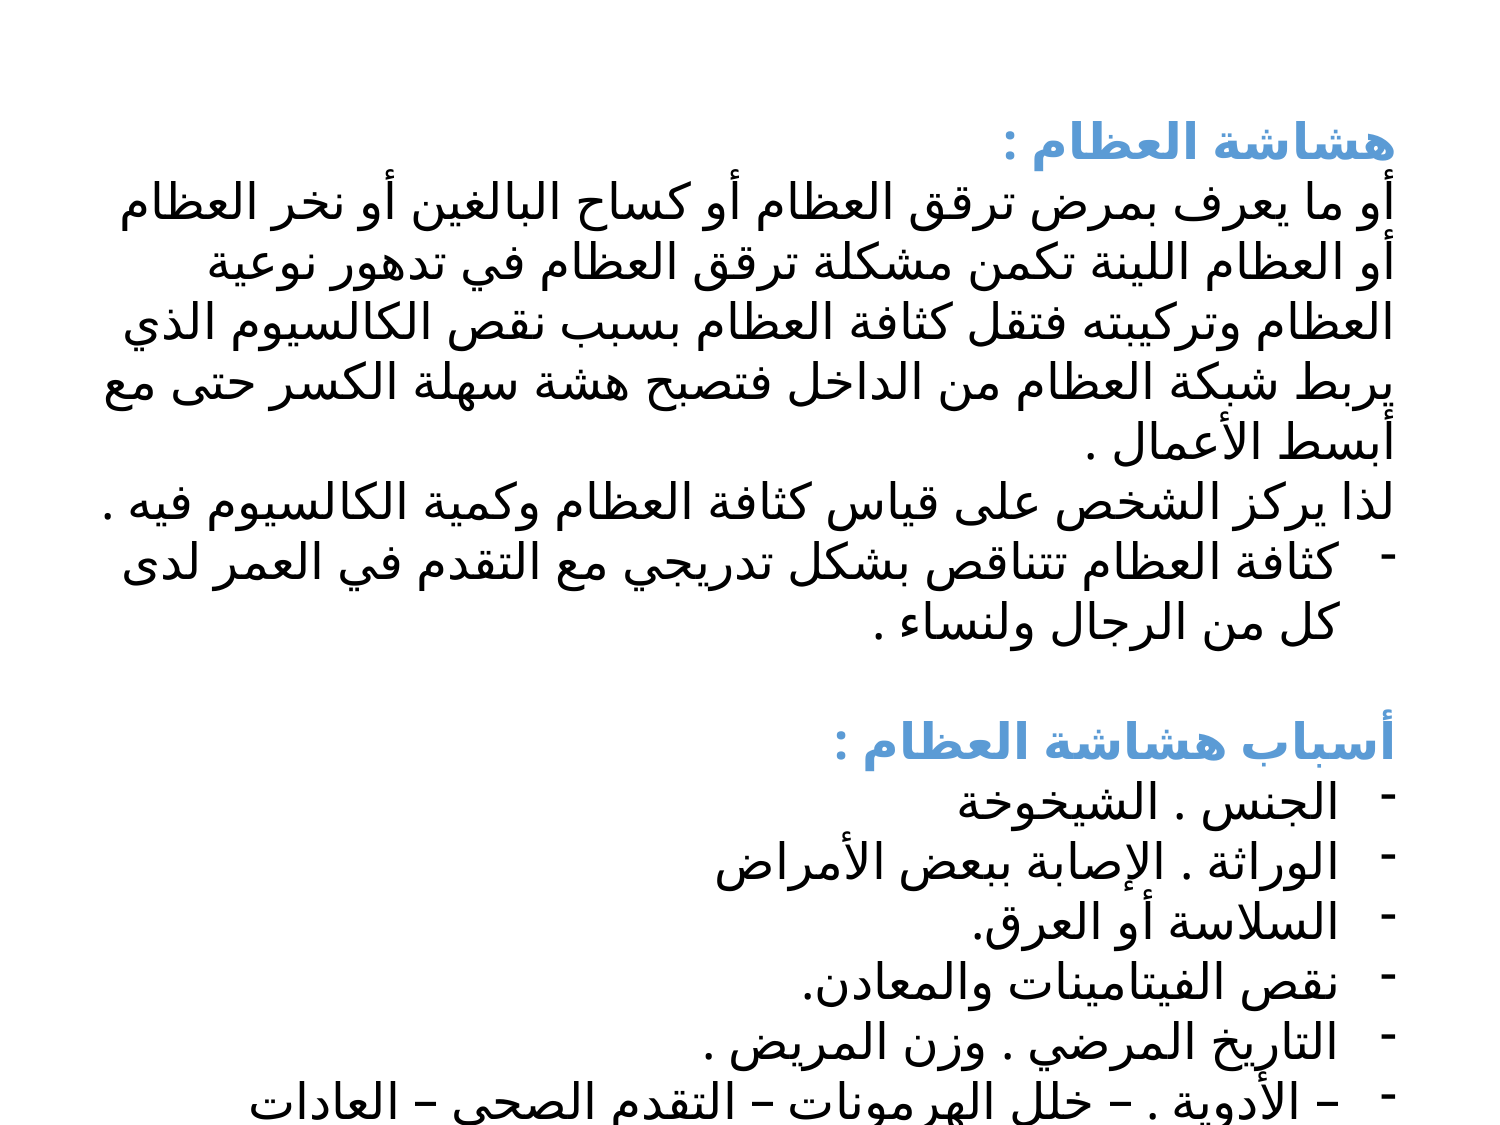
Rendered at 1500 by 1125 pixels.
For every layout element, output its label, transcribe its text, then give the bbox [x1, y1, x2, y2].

text_box هشاشة العظام : أو ما يعرف بمرض ترقق العظام أو كساح البالغين أو نخر العظام أو العظام اللينة تكمن مشكلة ترقق العظام في تدهور نوعية العظام وتركيبته فتقل كثافة العظام بسبب نقص الكالسيوم الذي يربط شبكة العظام من الداخل فتصبح هشة سهلة الكسر حتى مع أبسط الأعمال . لذا يركز الشخص على قياس كثافة العظام وكمية الكالسيوم فيه . كثافة العظام تتناقص بشكل تدريجي مع التقدم في العمر لدى كل من الرجال ولنساء . أسباب هشاشة العظام : الجنس . الشيخوخة الوراثة . الإصابة ببعض الأمراض السلاسة أو العرق. نقص الفيتامينات والمعادن. التاريخ المرضي . وزن المريض . – الأدوية . – خلل الهرمونات – التقدم الصحي – العادات السلبية. نوعية الطعام . [64, 42, 1412, 1125]
